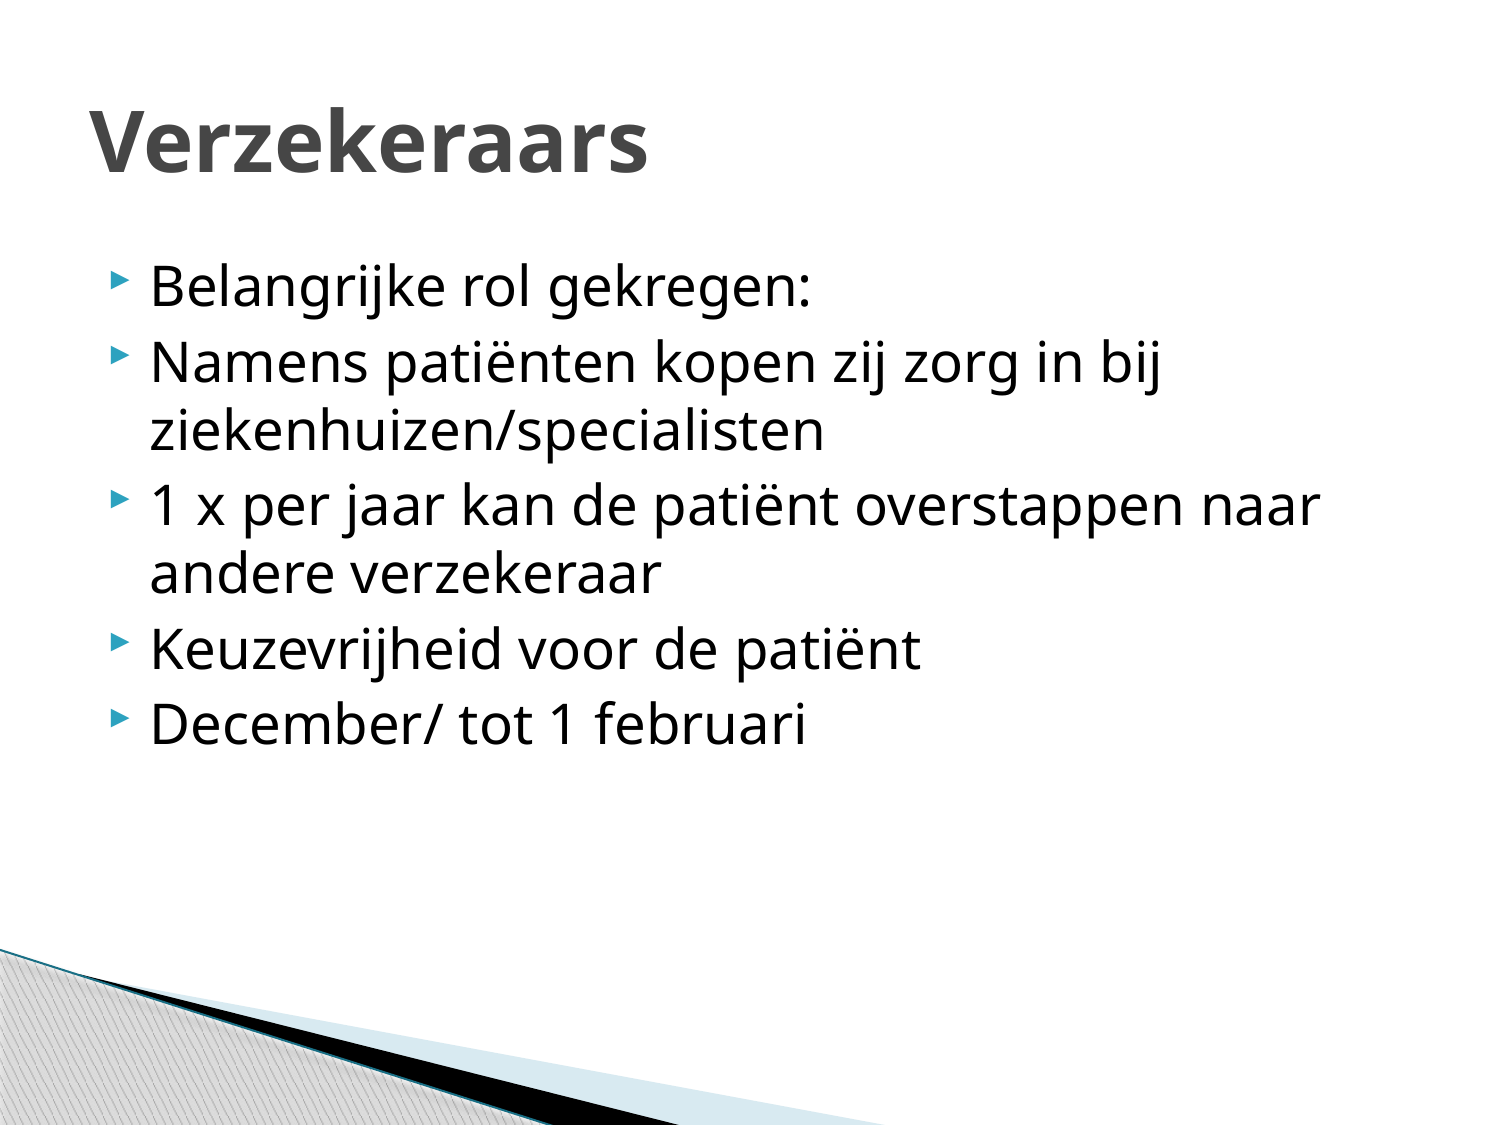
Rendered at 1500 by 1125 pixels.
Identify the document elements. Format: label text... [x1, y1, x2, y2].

title Verzekeraars [75, 45, 1425, 233]
list Belangrijke rol gekregen: Namens patiënten kopen zij zorg in bij ziekenhuizen/specialisten 1 x per jaar kan de patiënt overstappen naar andere verzekeraar Keuzevrijheid voor de patiënt December/ tot 1 februari [75, 243, 1425, 986]
